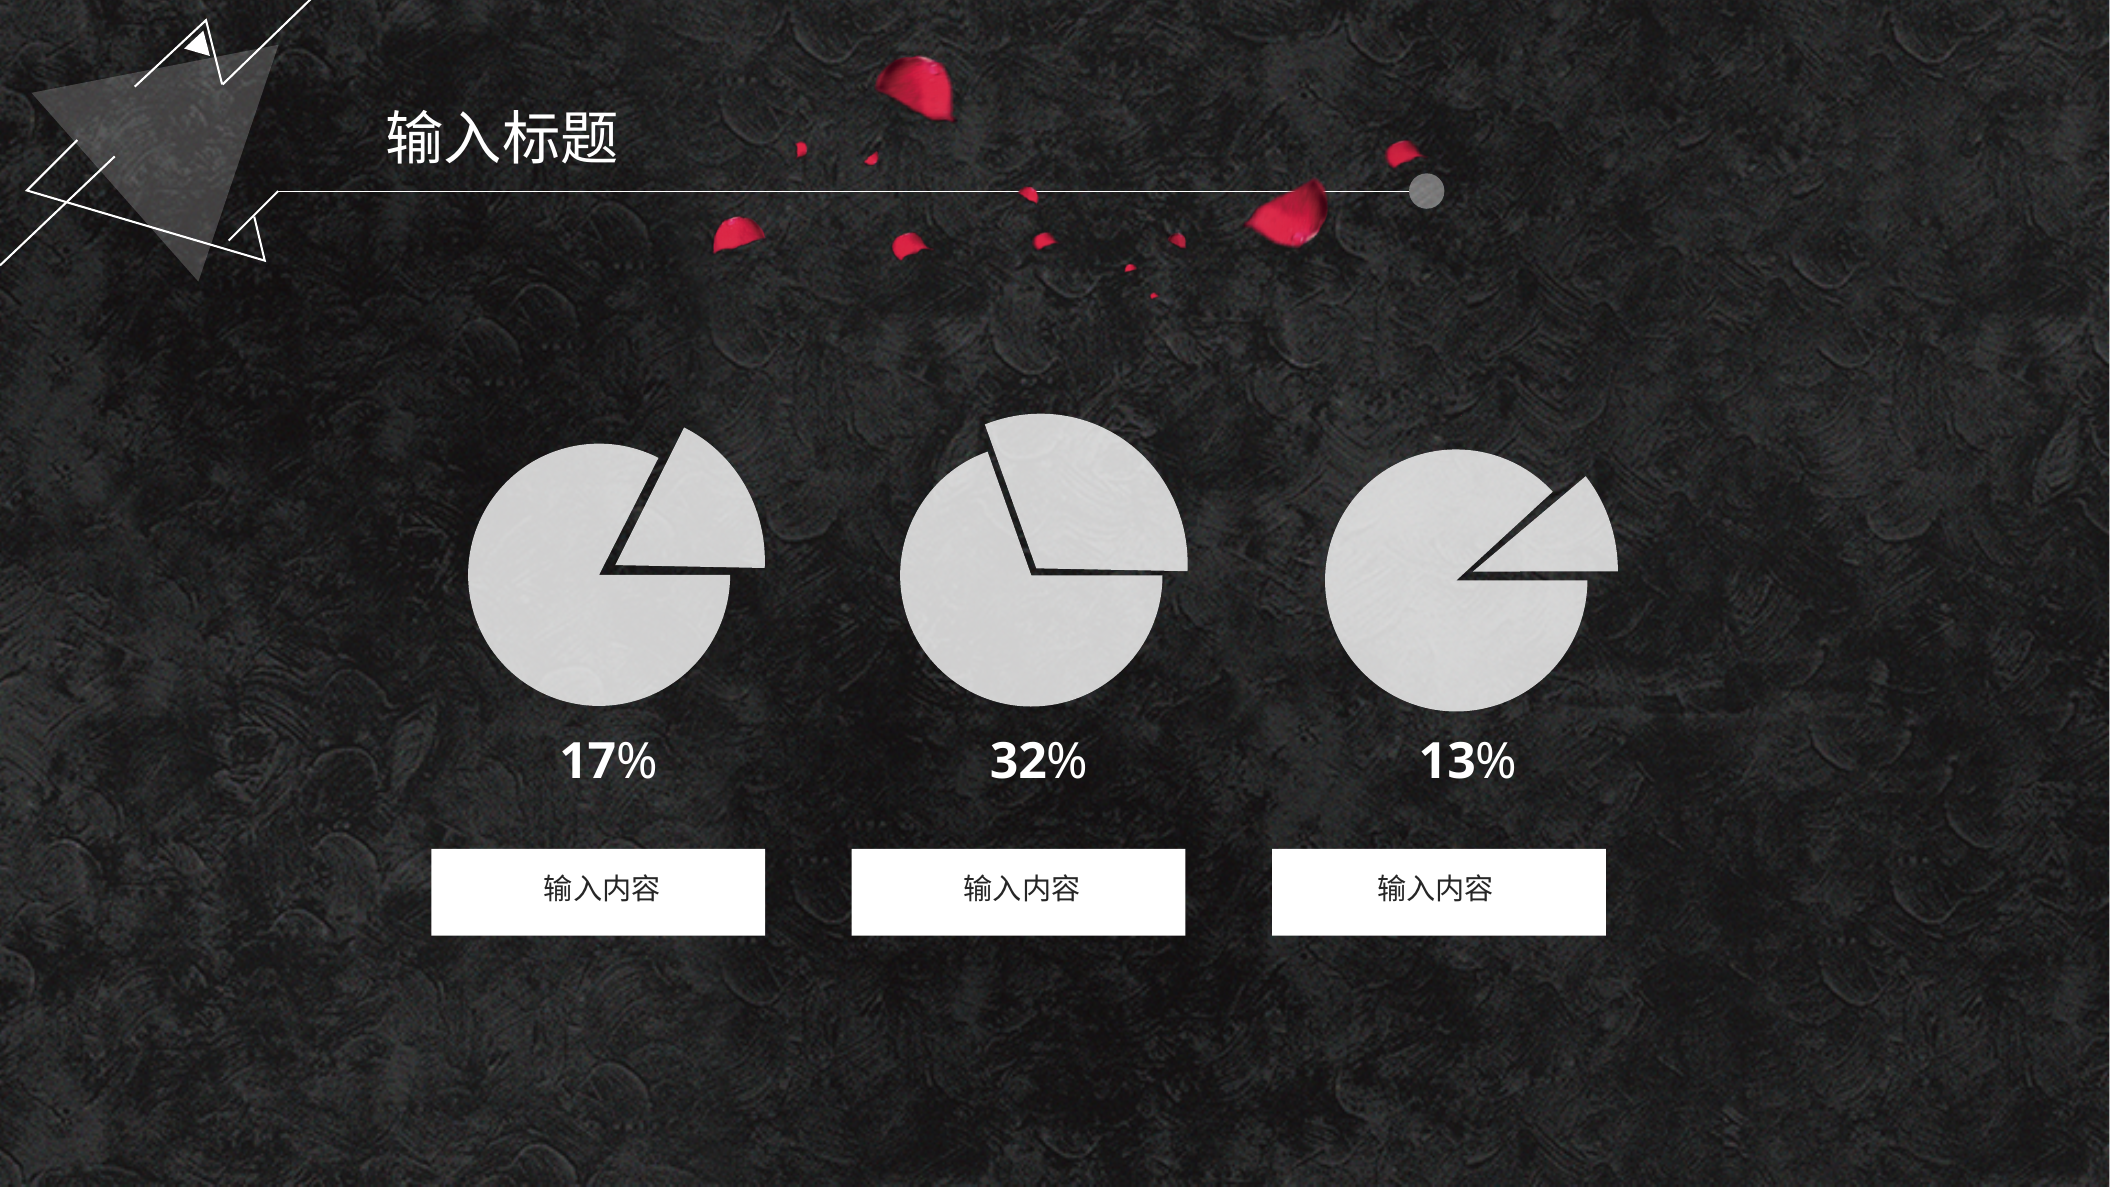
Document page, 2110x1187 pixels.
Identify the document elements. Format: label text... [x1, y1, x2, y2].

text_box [431, 848, 766, 936]
text_box 32% [975, 720, 1229, 796]
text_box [0, 0, 1500, 357]
text_box 17% [544, 721, 798, 797]
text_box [1272, 848, 1606, 936]
text_box 13% [1403, 720, 1657, 796]
text_box [615, 427, 765, 568]
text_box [851, 848, 1186, 936]
text_box [984, 413, 1188, 572]
text_box [900, 451, 1163, 707]
text_box [1472, 476, 1618, 572]
text_box [468, 443, 731, 706]
text_box [1325, 449, 1588, 712]
picture [0, 0, 2110, 1187]
